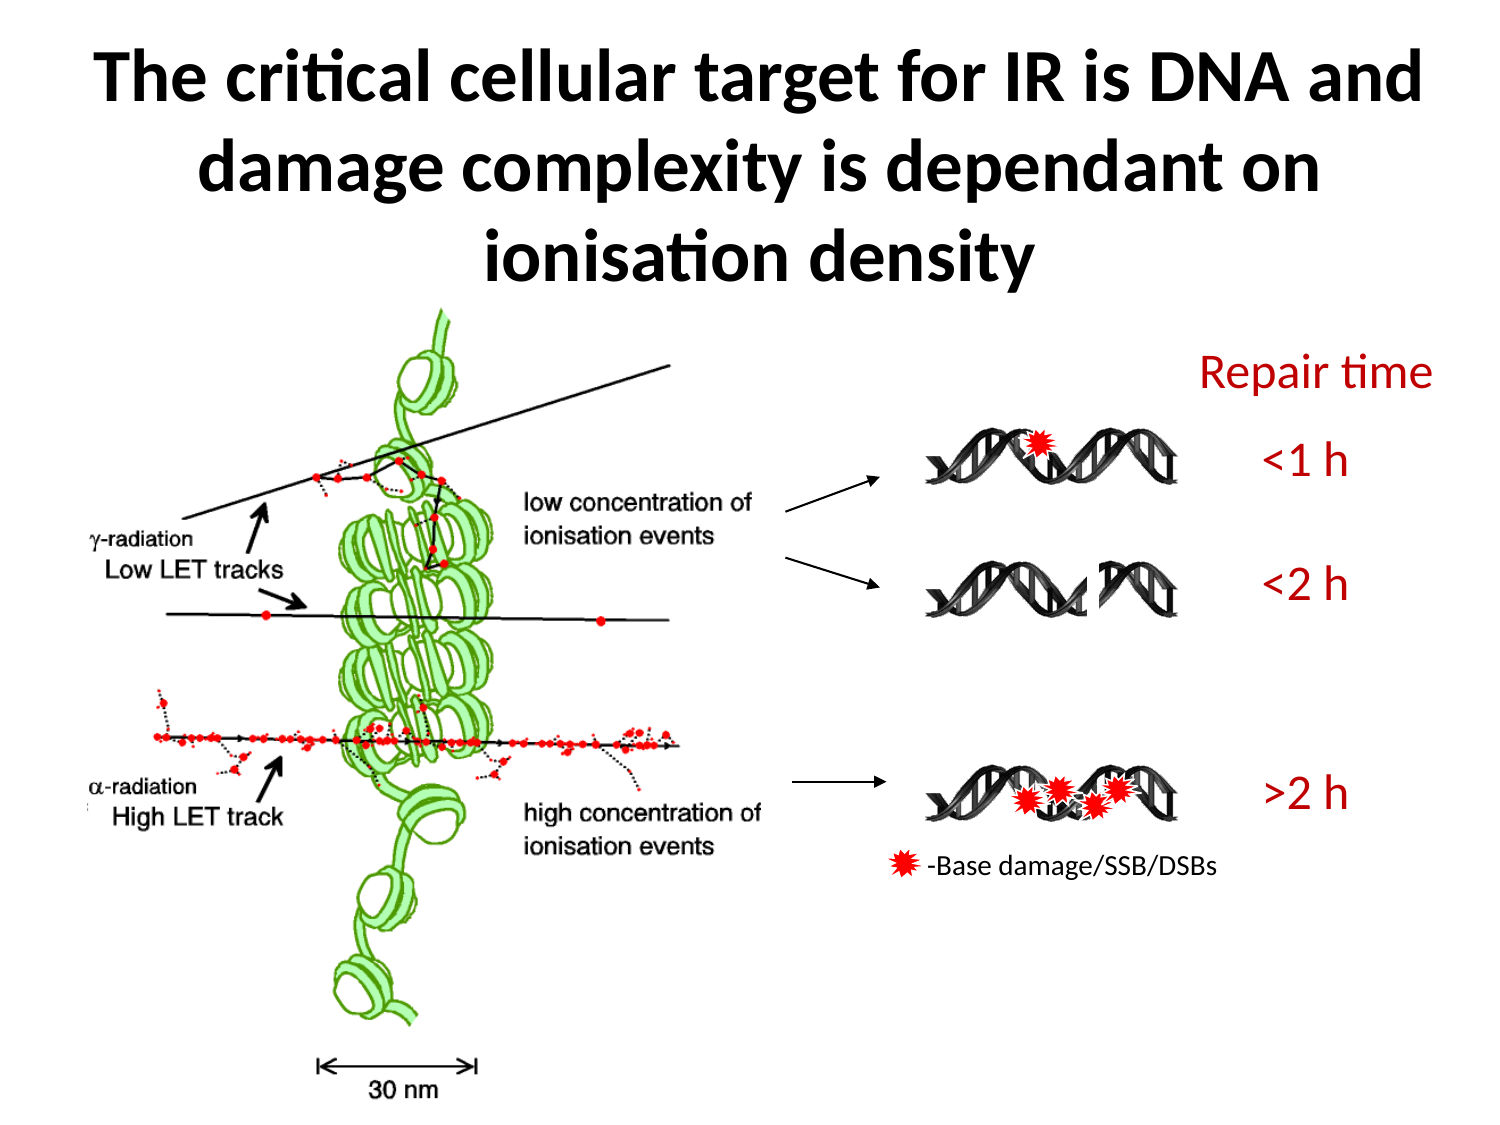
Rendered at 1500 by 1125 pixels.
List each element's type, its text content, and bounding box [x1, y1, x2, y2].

text_box The critical cellular target for IR is DNA and damage complexity is dependant on ionisation density [31, 18, 1489, 207]
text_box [785, 337, 1499, 889]
picture [87, 300, 761, 1106]
